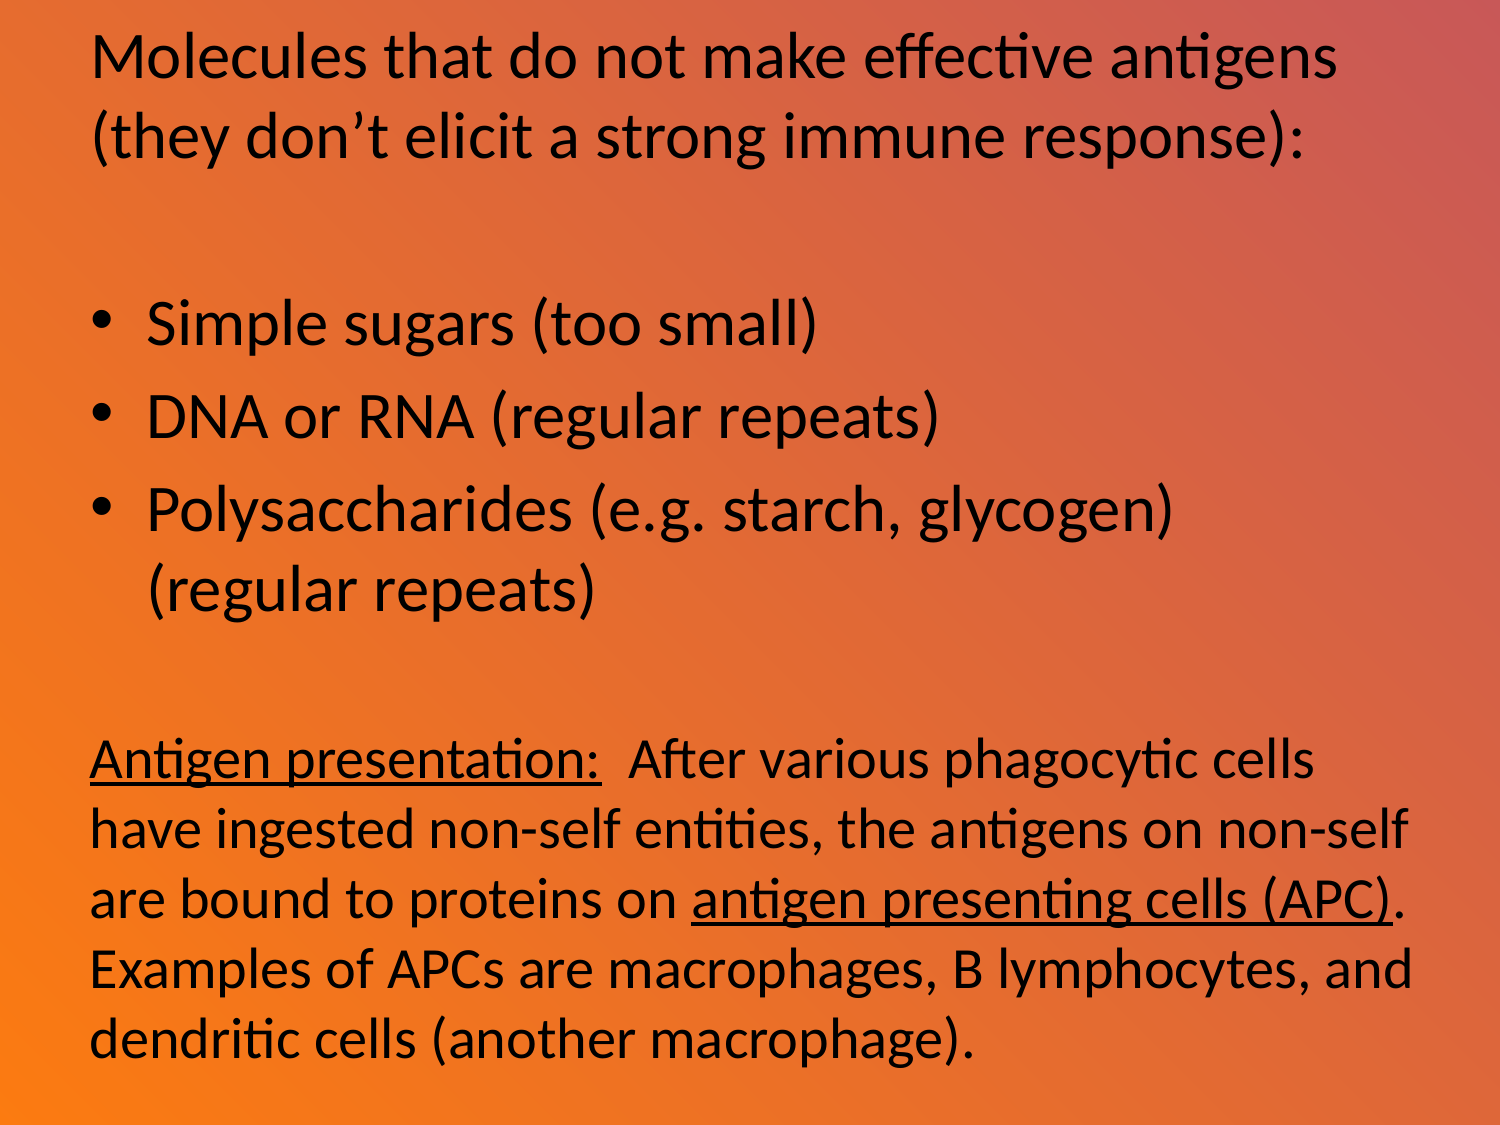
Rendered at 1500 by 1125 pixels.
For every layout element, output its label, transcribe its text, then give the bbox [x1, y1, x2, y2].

text_box Antigen presentation: After various phagocytic cells have ingested non-self entities, the antigens on non-self are bound to proteins on antigen presenting cells (APC). Examples of APCs are macrophages, B lymphocytes, and dendritic cells (another macrophage). [74, 712, 1438, 1078]
list Molecules that do not make effective antigens (they don’t elicit a strong immune response): Simple sugars (too small) DNA or RNA (regular repeats) Polysaccharides (e.g. starch, glycogen) (regular repeats) [75, 4, 1425, 712]
